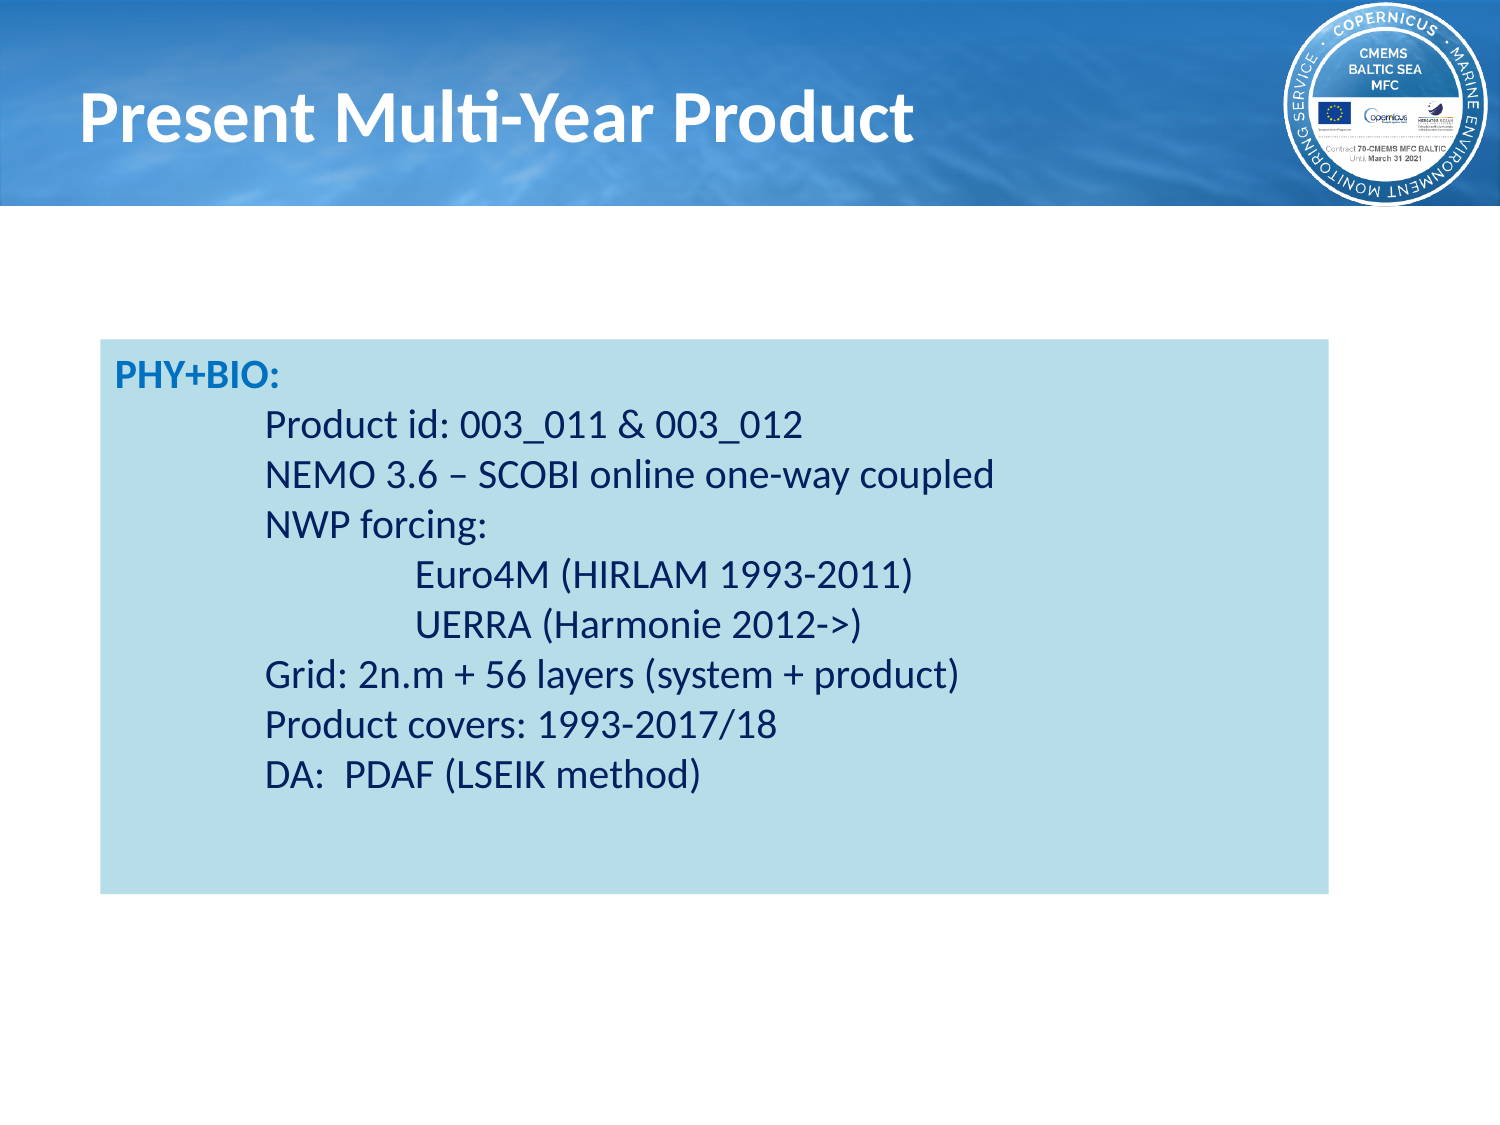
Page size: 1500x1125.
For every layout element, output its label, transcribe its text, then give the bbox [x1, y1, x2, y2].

title Present Multi-Year Product [64, 60, 1400, 161]
text_box PHY+BIO: Product id: 003_011 & 003_012 NEMO 3.6 – SCOBI online one-way coupled NWP forcing: Euro4M (HIRLAM 1993-2011) UERRA (Harmonie 2012->) Grid: 2n.m + 56 layers (system + product) Product covers: 1993-2017/18 DA: PDAF (LSEIK method) [100, 339, 1329, 895]
picture [0, 0, 1500, 1125]
